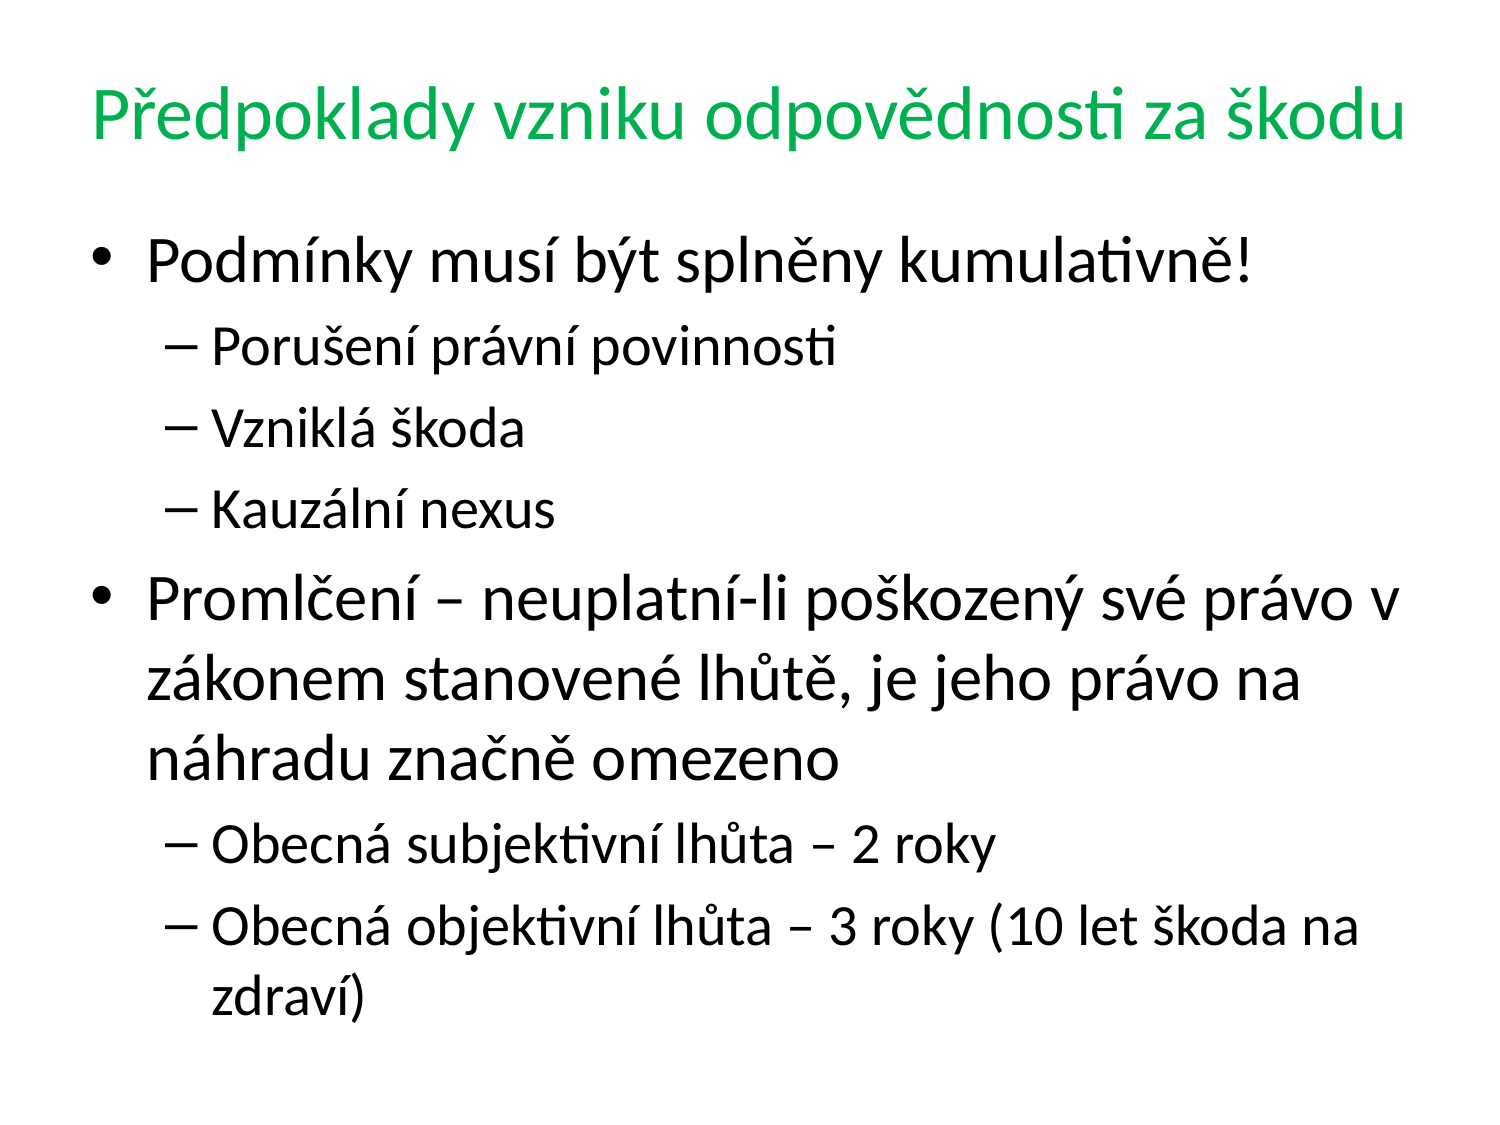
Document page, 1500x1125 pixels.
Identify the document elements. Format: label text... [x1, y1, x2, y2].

list Podmínky musí být splněny kumulativně! Porušení právní povinnosti Vzniklá škoda Kauzální nexus Promlčení – neuplatní-li poškozený své právo v zákonem stanovené lhůtě, je jeho právo na náhradu značně omezeno Obecná subjektivní lhůta – 2 roky Obecná objektivní lhůta – 3 roky (10 let škoda na zdraví) [75, 208, 1425, 1071]
title Předpoklady vzniku odpovědnosti za škodu [75, 45, 1425, 173]
